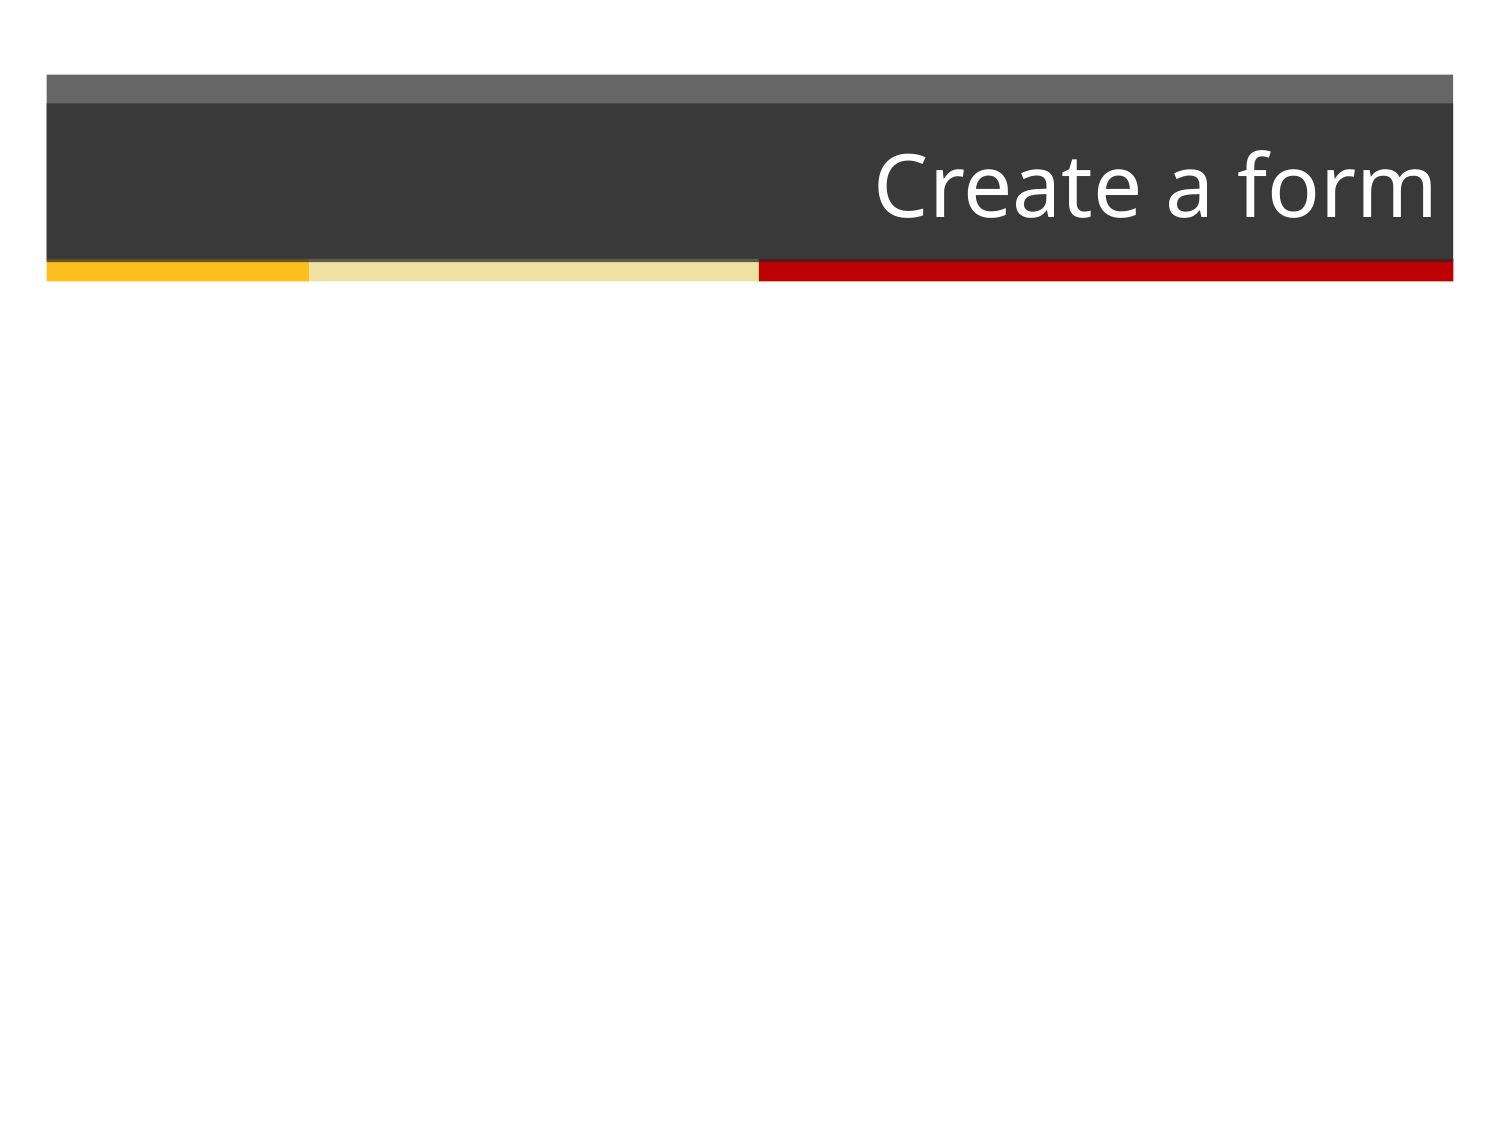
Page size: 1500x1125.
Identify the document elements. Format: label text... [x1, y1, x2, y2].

title Create a form [46, 103, 1454, 263]
